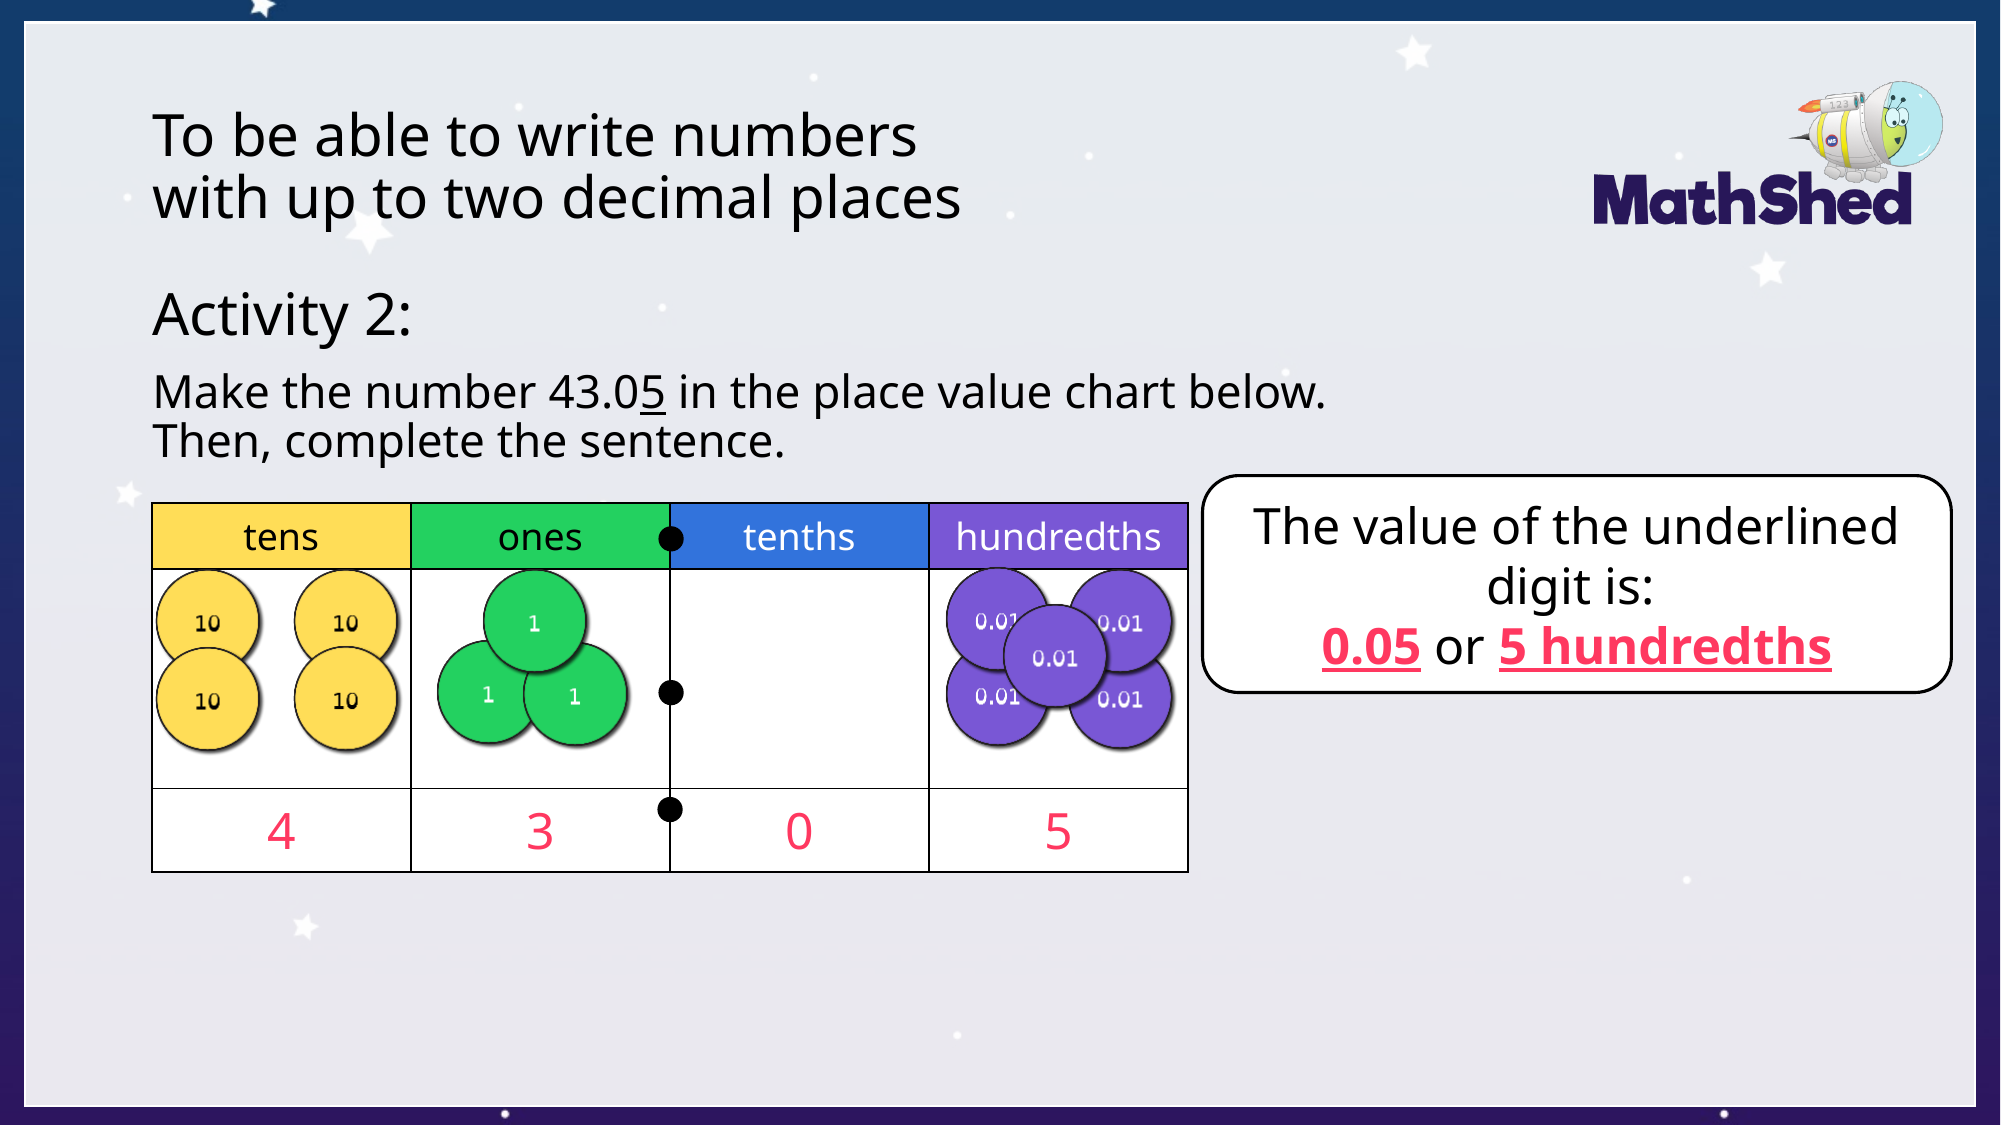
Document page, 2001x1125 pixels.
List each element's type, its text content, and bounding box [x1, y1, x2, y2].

text_box [658, 679, 684, 706]
text_box [658, 526, 684, 552]
table_cell [930, 570, 1187, 788]
table_cell 3 [412, 789, 669, 871]
table_cell 0 [671, 789, 928, 871]
table_header tens [153, 504, 410, 568]
table_cell [412, 570, 669, 788]
text_box [657, 796, 683, 823]
list Activity 2: Make the number 43.05 in the place value chart below. Then, complete the sentence. [137, 277, 1863, 992]
table_cell [671, 570, 928, 788]
table_cell 4 [153, 789, 410, 871]
table_cell [153, 570, 410, 788]
text_box The value of the underlined digit is: 0.05 or 5 hundredths [1201, 474, 1953, 694]
table_header hundredths [930, 504, 1187, 568]
table_cell 5 [930, 789, 1187, 871]
table_header ones [412, 504, 669, 568]
title To be able to write numbers with up to two decimal places [137, 59, 1578, 277]
picture [0, 0, 2001, 1125]
table_header tenths [671, 504, 928, 568]
